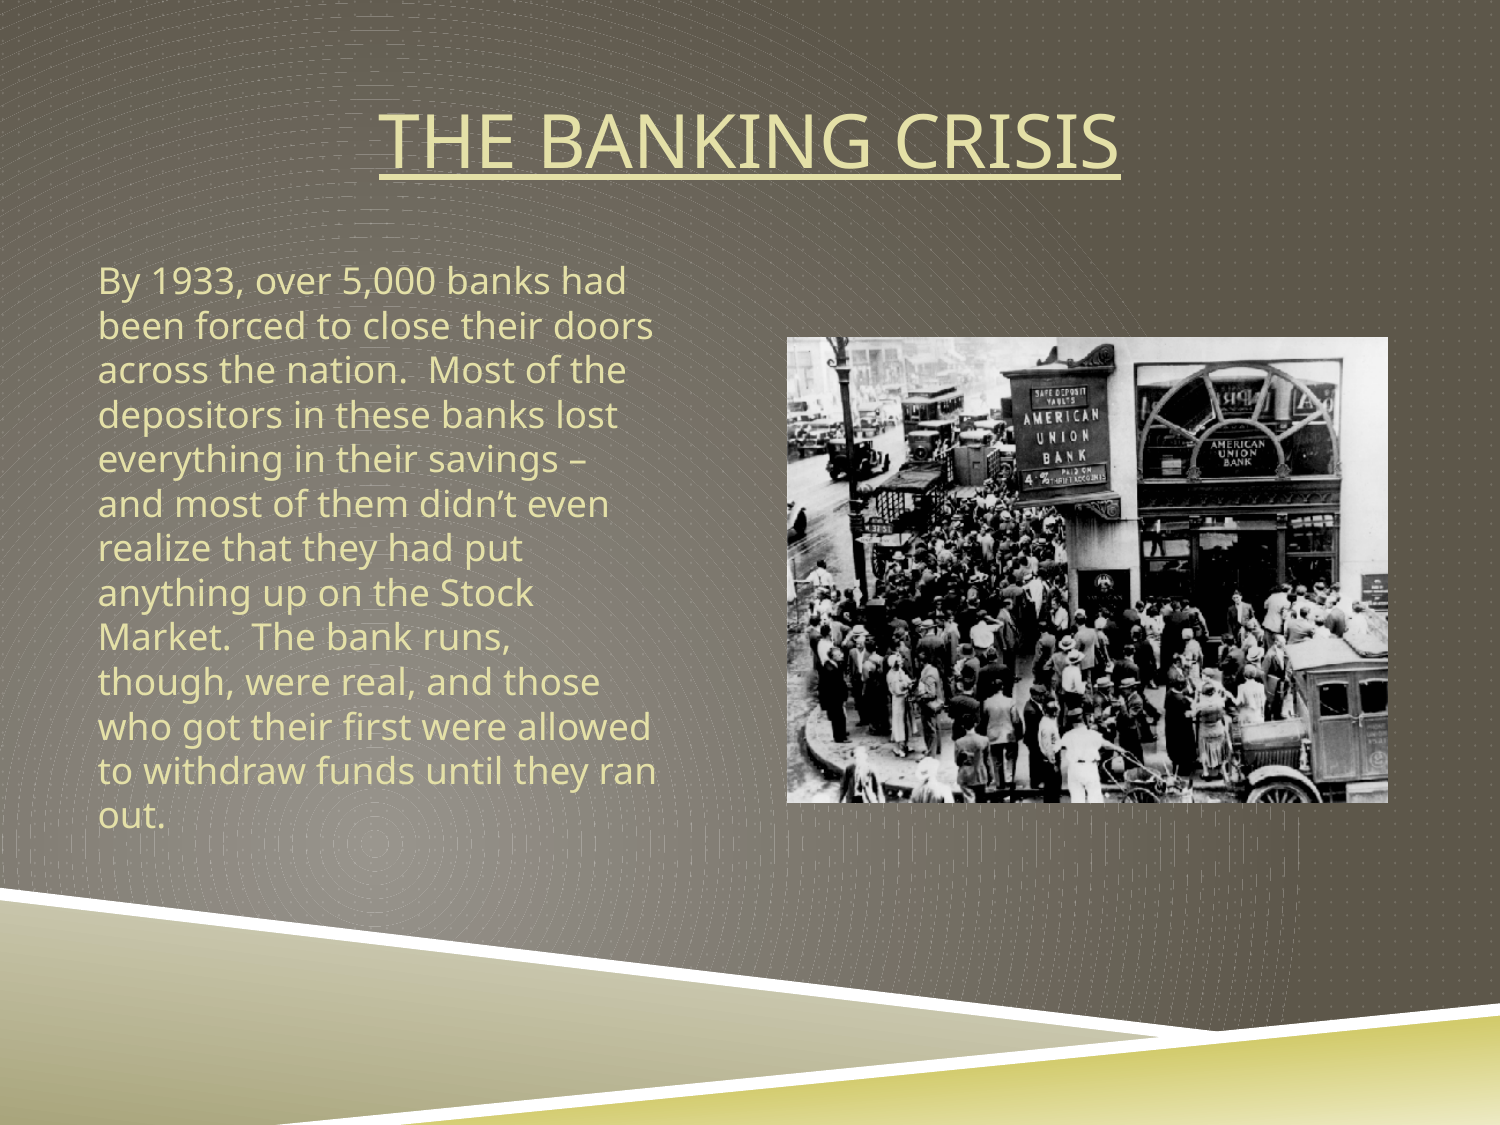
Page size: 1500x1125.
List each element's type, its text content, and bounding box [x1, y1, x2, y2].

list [787, 337, 1388, 803]
list By 1933, over 5,000 banks had been forced to close their doors across the nation. Most of the depositors in these banks lost everything in their savings – and most of them didn’t even realize that they had put anything up on the Stock Market. The bank runs, though, were real, and those who got their first were allowed to withdraw funds until they ran out. [87, 249, 660, 850]
title The Banking crisis [112, 45, 1388, 233]
